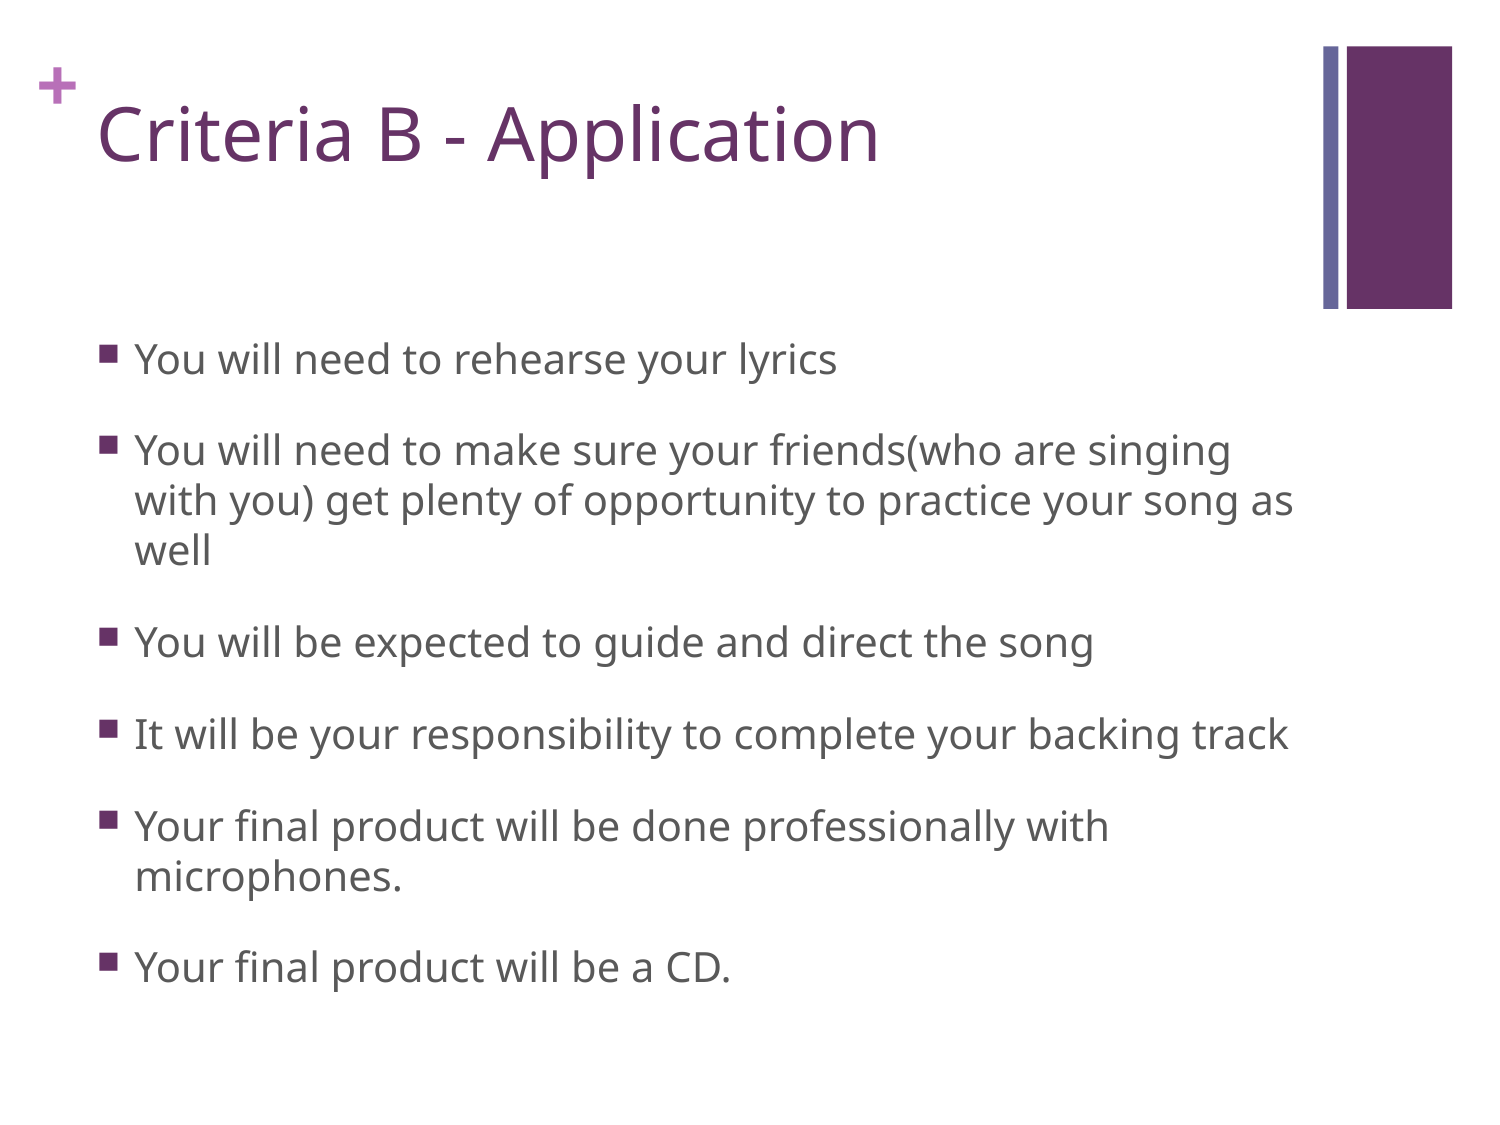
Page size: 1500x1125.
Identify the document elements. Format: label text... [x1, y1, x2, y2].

list You will need to rehearse your lyrics You will need to make sure your friends(who are singing with you) get plenty of opportunity to practice your song as well You will be expected to guide and direct the song It will be your responsibility to complete your backing track Your final product will be done professionally with microphones. Your final product will be a CD. [81, 324, 1322, 1005]
title Criteria B - Application [81, 79, 1322, 263]
